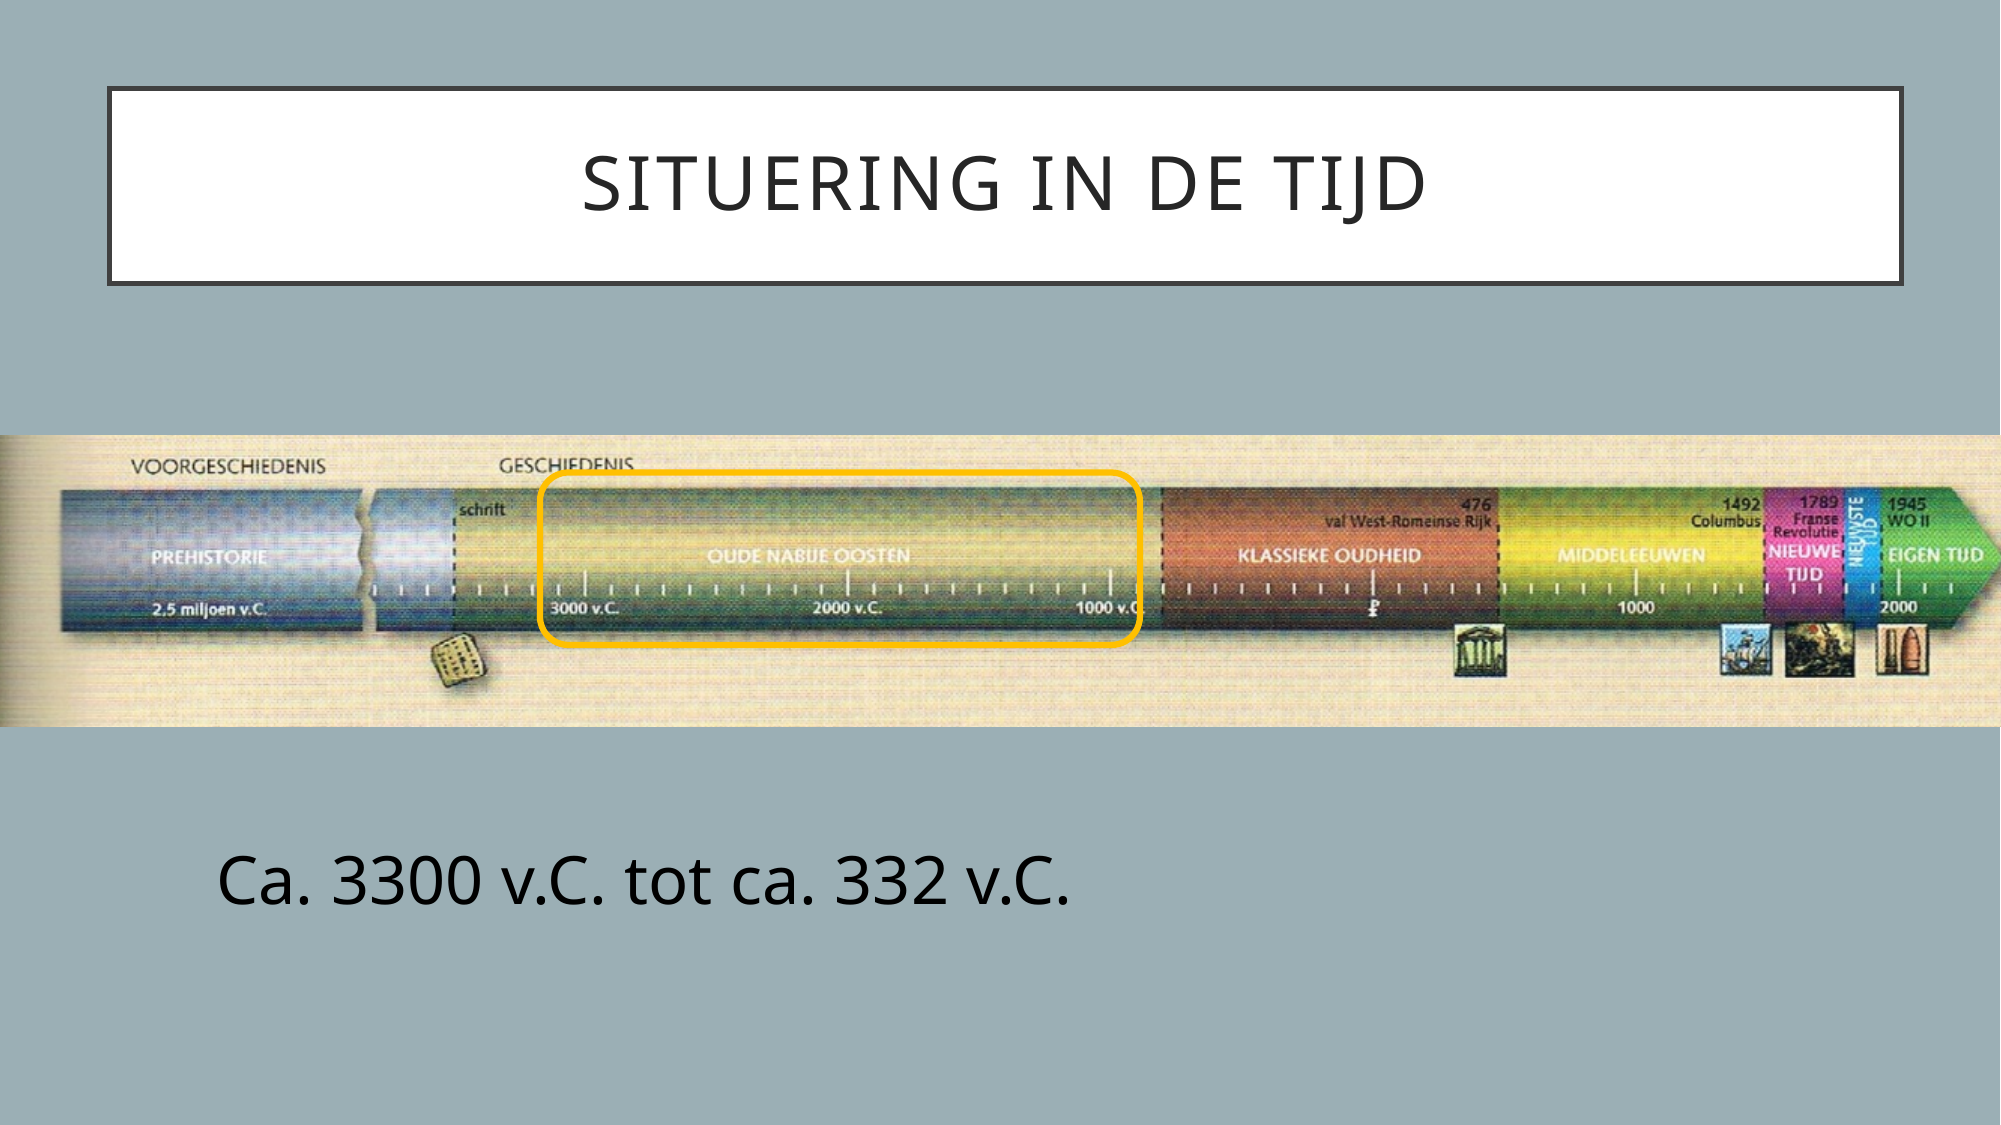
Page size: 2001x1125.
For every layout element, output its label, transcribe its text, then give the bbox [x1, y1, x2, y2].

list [0, 434, 2000, 727]
title Situering in de tijd [107, 86, 1904, 286]
text_box Ca. 3300 v.C. tot ca. 332 v.C. [201, 830, 1672, 926]
